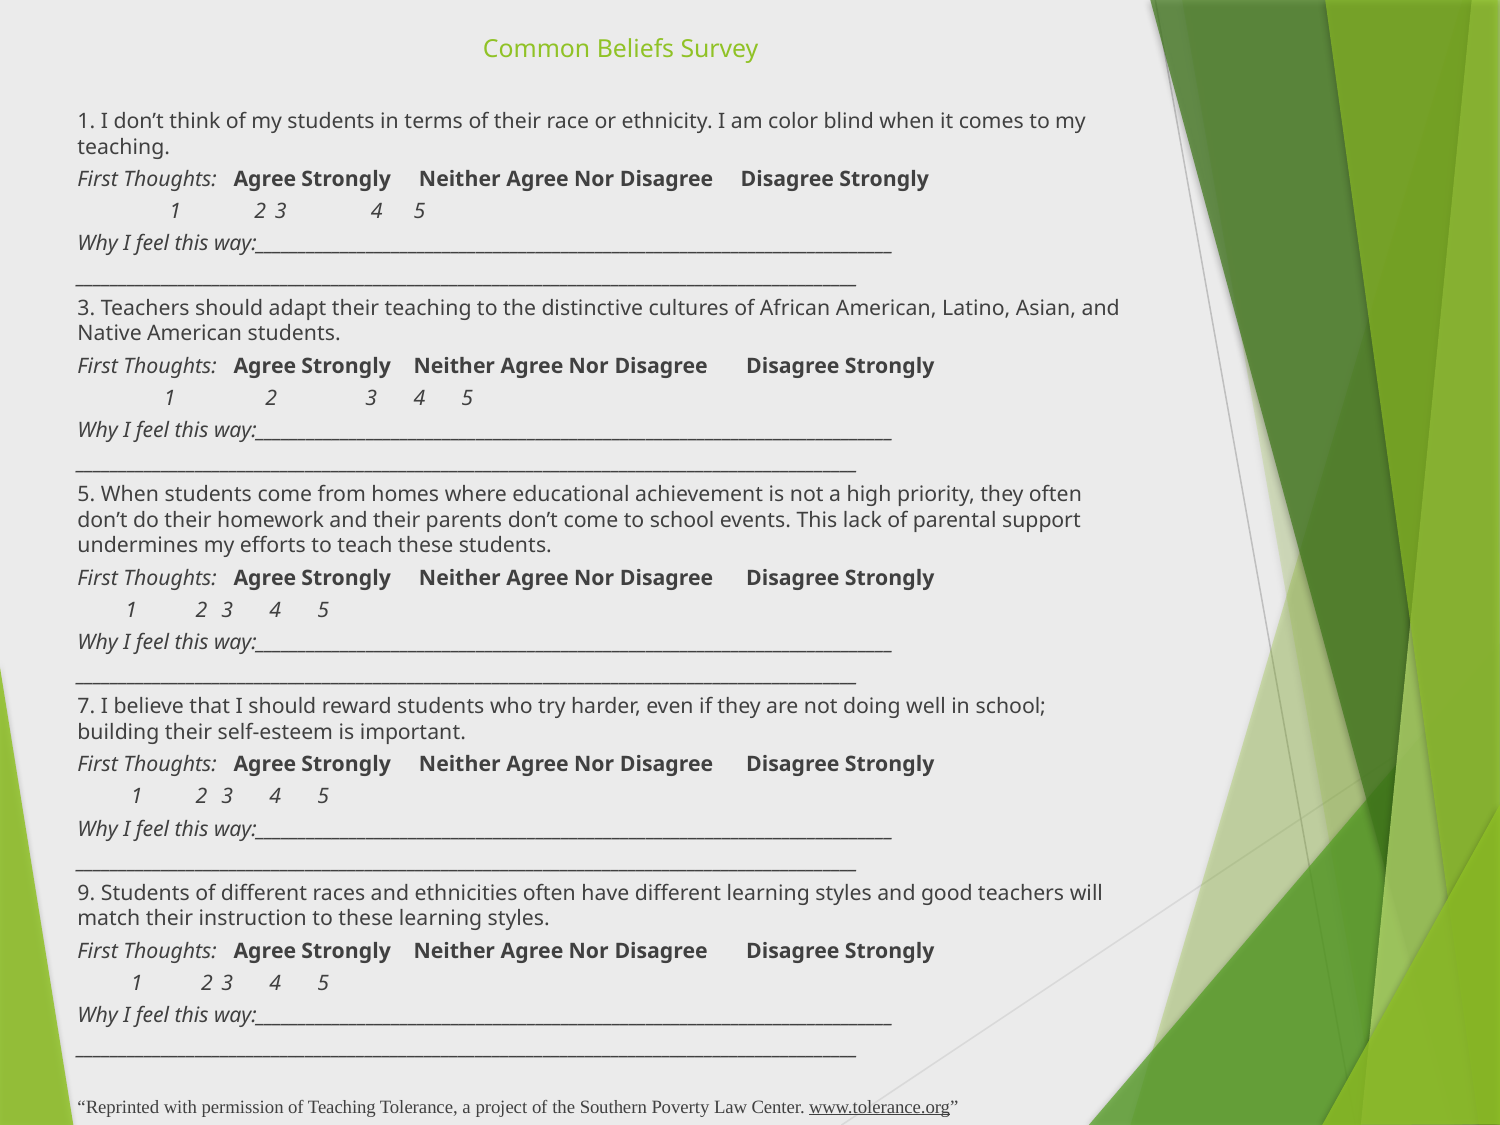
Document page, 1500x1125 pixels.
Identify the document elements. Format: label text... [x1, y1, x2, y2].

list 1. I don’t think of my students in terms of their race or ethnicity. I am color blind when it comes to my teaching. First Thoughts: Agree Strongly Neither Agree Nor Disagree Disagree Strongly 1 2 3 4 5 Why I feel this way:___________________________________________________________________________ ____________________________________________________________________________________________ 3. Teachers should adapt their teaching to the distinctive cultures of African American, Latino, Asian, and Native American students. First Thoughts: Agree Strongly Neither Agree Nor Disagree Disagree Strongly 1 2 3 4 5 Why I feel this way:___________________________________________________________________________ ____________________________________________________________________________________________ 5. When students come from homes where educational achievement is not a high priority, they often don’t do their homework and their parents don’t come to school events. This lack of parental support undermines my efforts to teach these students. First Thoughts: Agree Strongly Neither Agree Nor Disagree Disagree Strongly 1 2 3 4 5 Why I feel this way:___________________________________________________________________________ ____________________________________________________________________________________________ 7. I believe that I should reward students who try harder, even if they are not doing well in school; building their self-esteem is important. First Thoughts: Agree Strongly Neither Agree Nor Disagree Disagree Strongly 1 2 3 4 5 Why I feel this way:___________________________________________________________________________ ____________________________________________________________________________________________ 9. Students of different races and ethnicities often have different learning styles and good teachers will match their instruction to these learning styles. First Thoughts: Agree Strongly Neither Agree Nor Disagree Disagree Strongly 1 2 3 4 5 Why I feel this way:___________________________________________________________________________ ____________________________________________________________________________________________ “Reprinted with permission of Teaching Tolerance, a project of the Southern Poverty Law Center. www.tolerance.org” [62, 99, 1142, 1125]
title Common Beliefs Survey [99, 24, 1142, 99]
